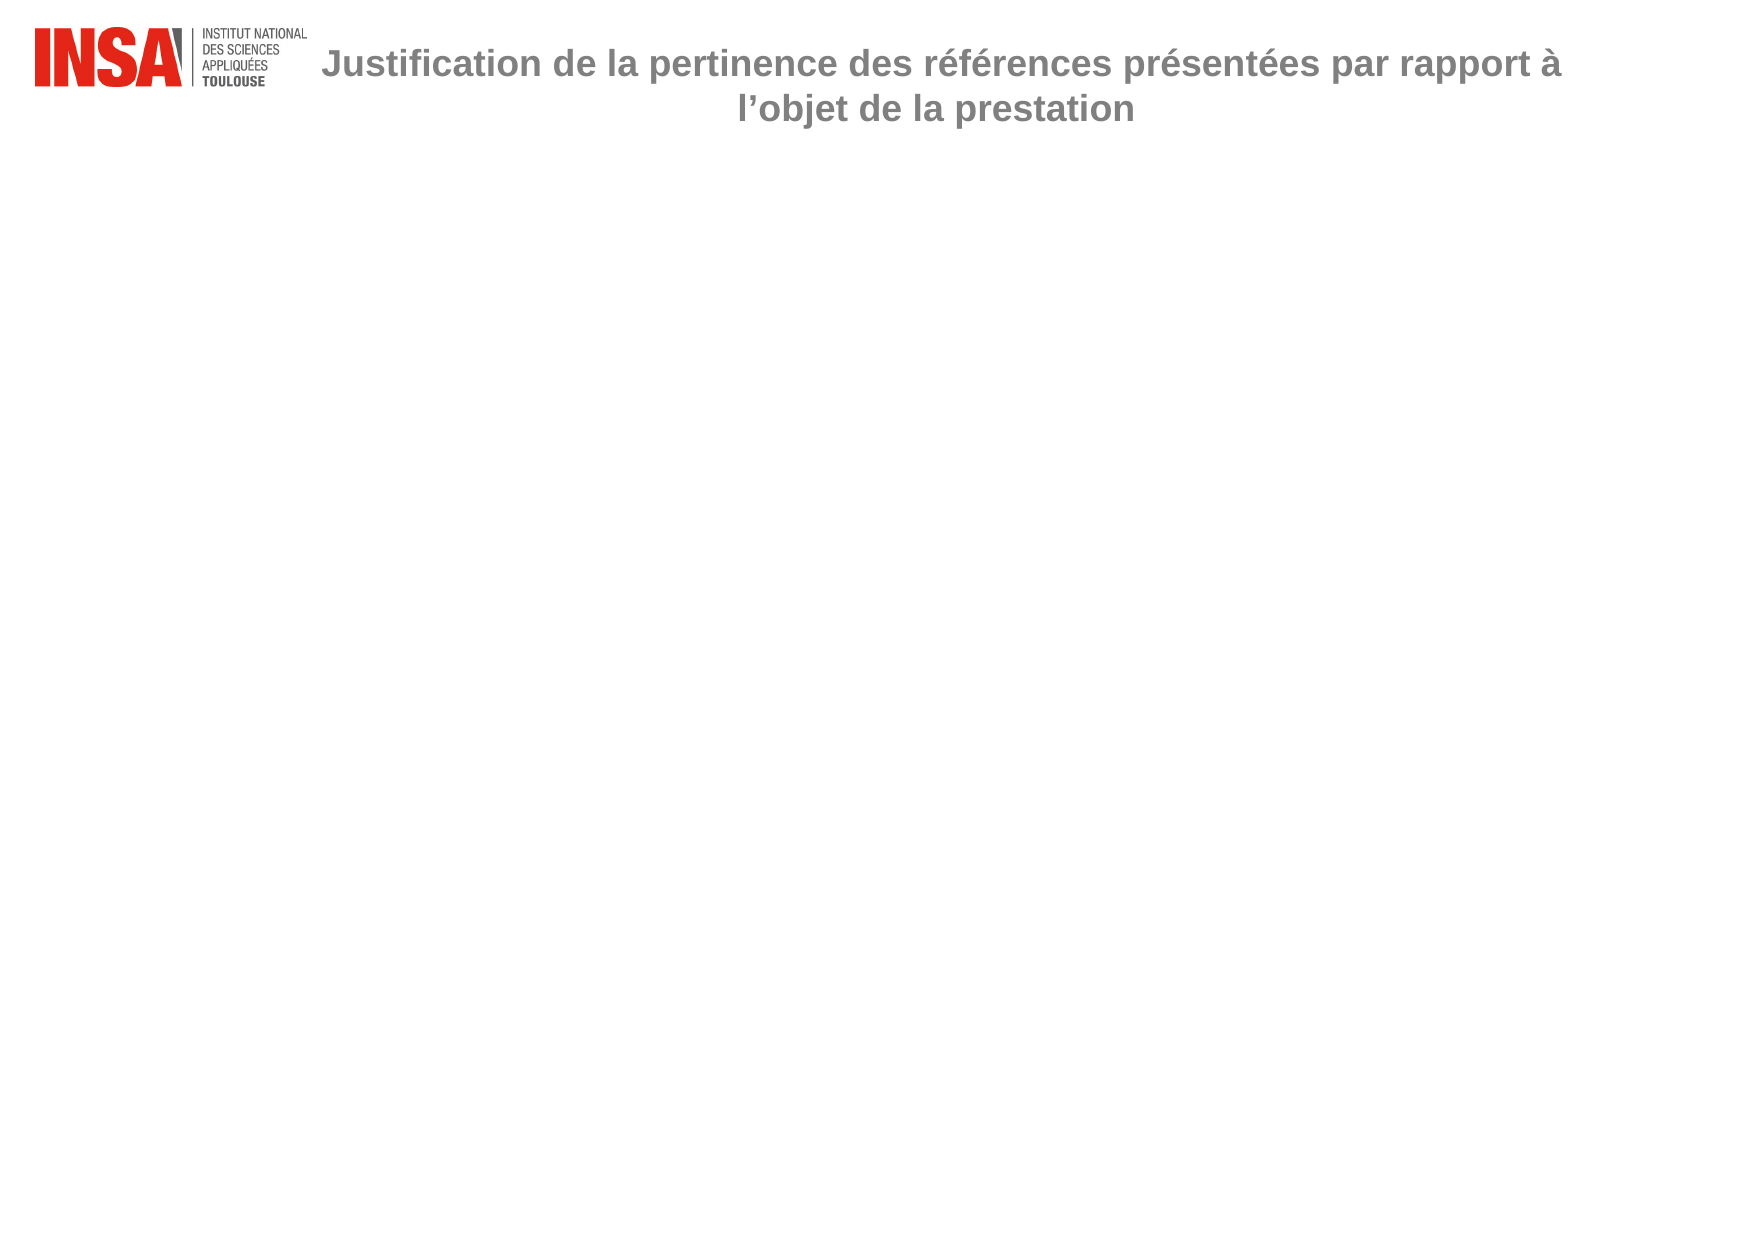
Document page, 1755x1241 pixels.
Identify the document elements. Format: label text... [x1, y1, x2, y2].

text_box Justification de la pertinence des références présentées par rapport à l’objet de la prestation [274, 31, 1599, 156]
picture [34, 27, 308, 88]
